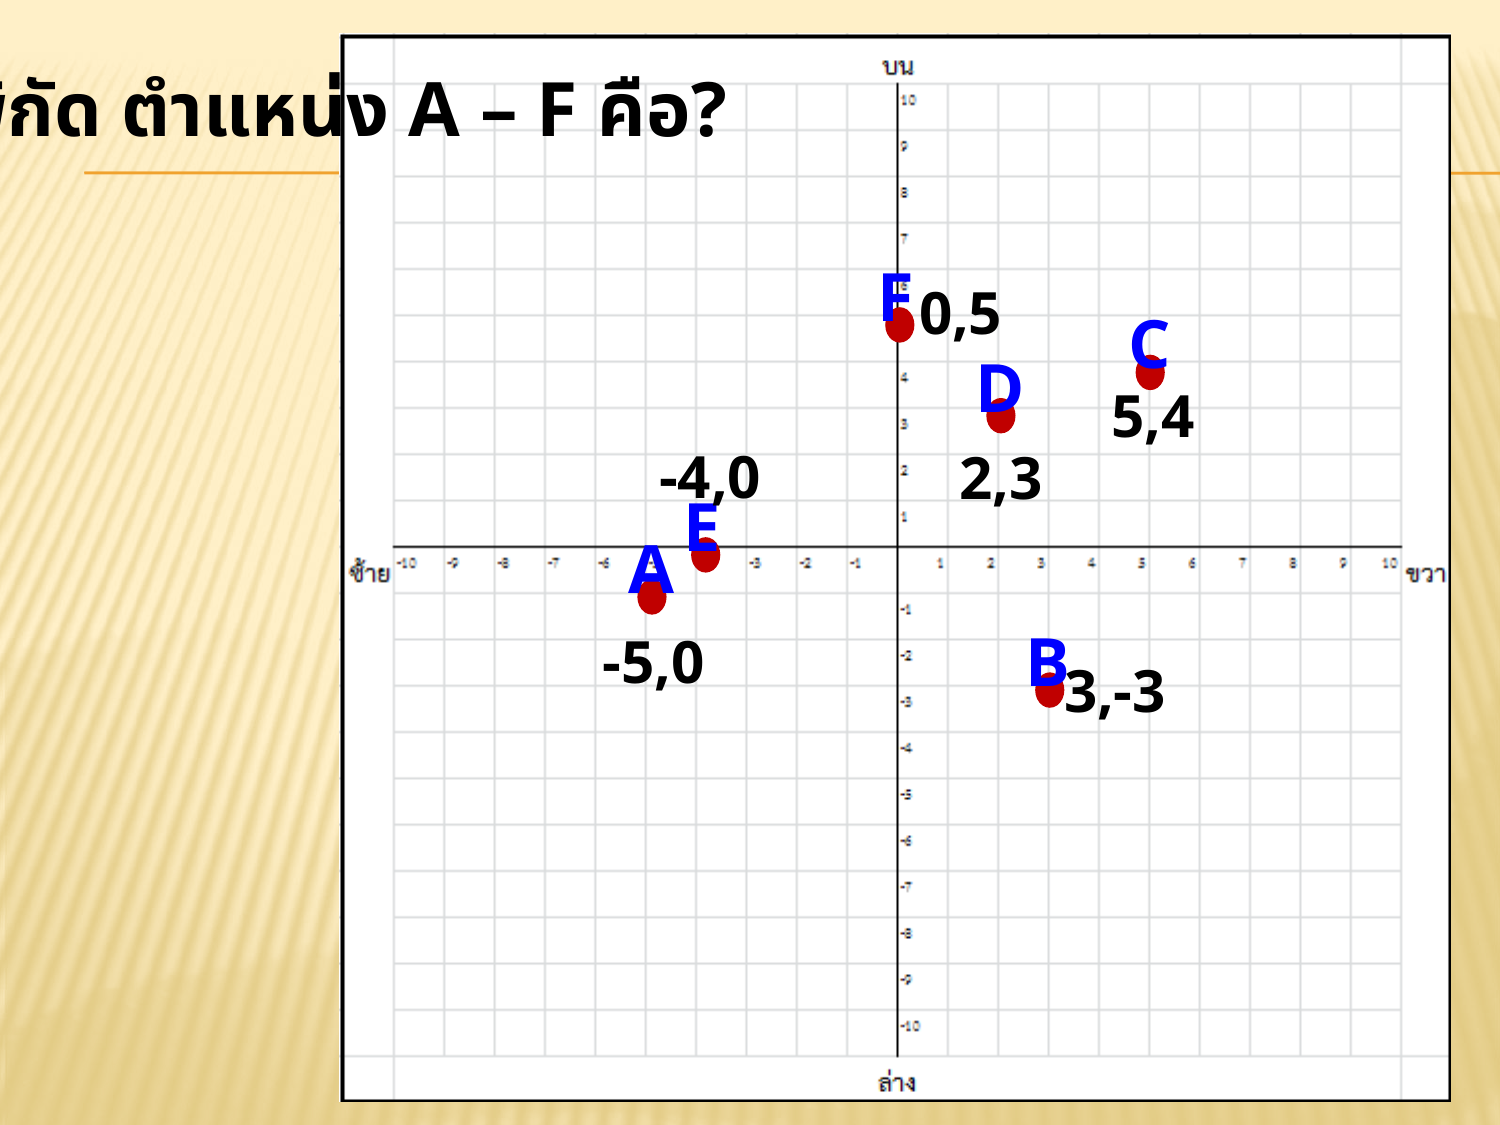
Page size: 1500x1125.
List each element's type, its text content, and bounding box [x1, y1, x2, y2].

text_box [622, 519, 680, 616]
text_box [676, 477, 729, 574]
text_box พิกัด ตำแหน่ง A – F คือ? [0, 54, 330, 160]
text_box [971, 337, 1029, 435]
picture [339, 33, 1451, 1102]
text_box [1020, 612, 1075, 709]
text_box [1121, 294, 1179, 392]
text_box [870, 247, 922, 344]
